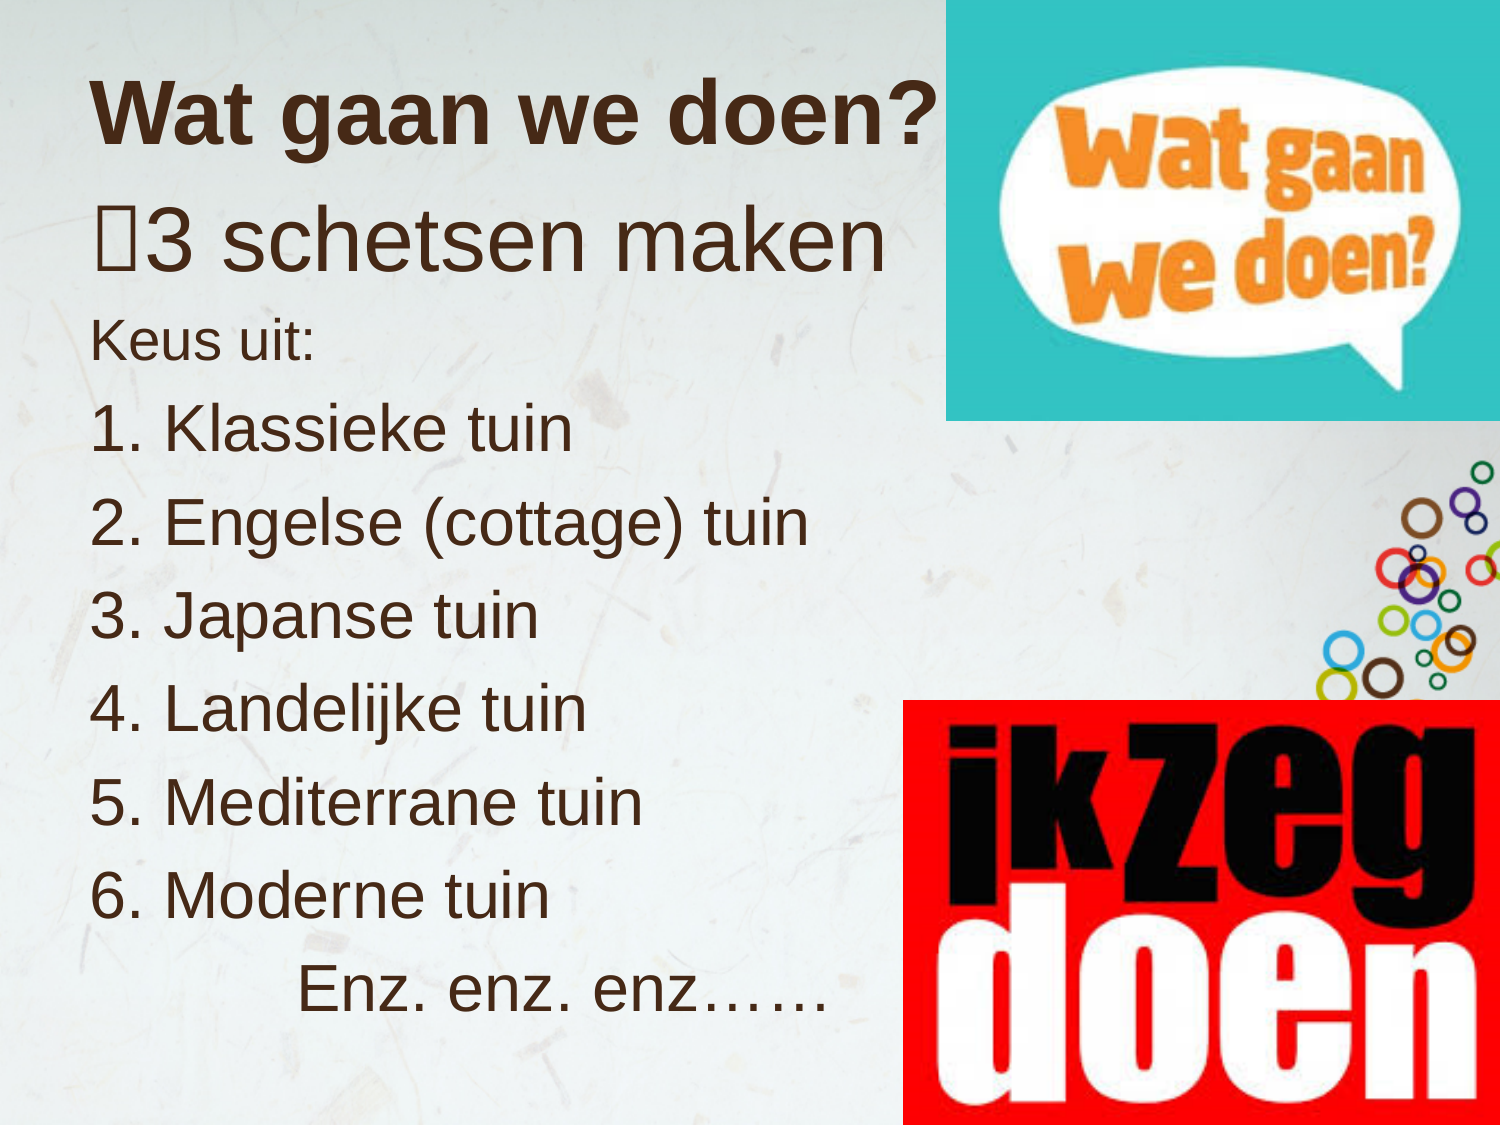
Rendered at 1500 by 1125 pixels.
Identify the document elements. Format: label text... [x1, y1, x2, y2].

picture [0, 0, 1500, 1125]
list 3 schetsen maken Keus uit: 1. Klassieke tuin 2. Engelse (cottage) tuin 3. Japanse tuin 4. Landelijke tuin 5. Mediterrane tuin 6. Moderne tuin Enz. enz. enz…… [75, 172, 1425, 1005]
title Wat gaan we doen? [75, 45, 941, 172]
